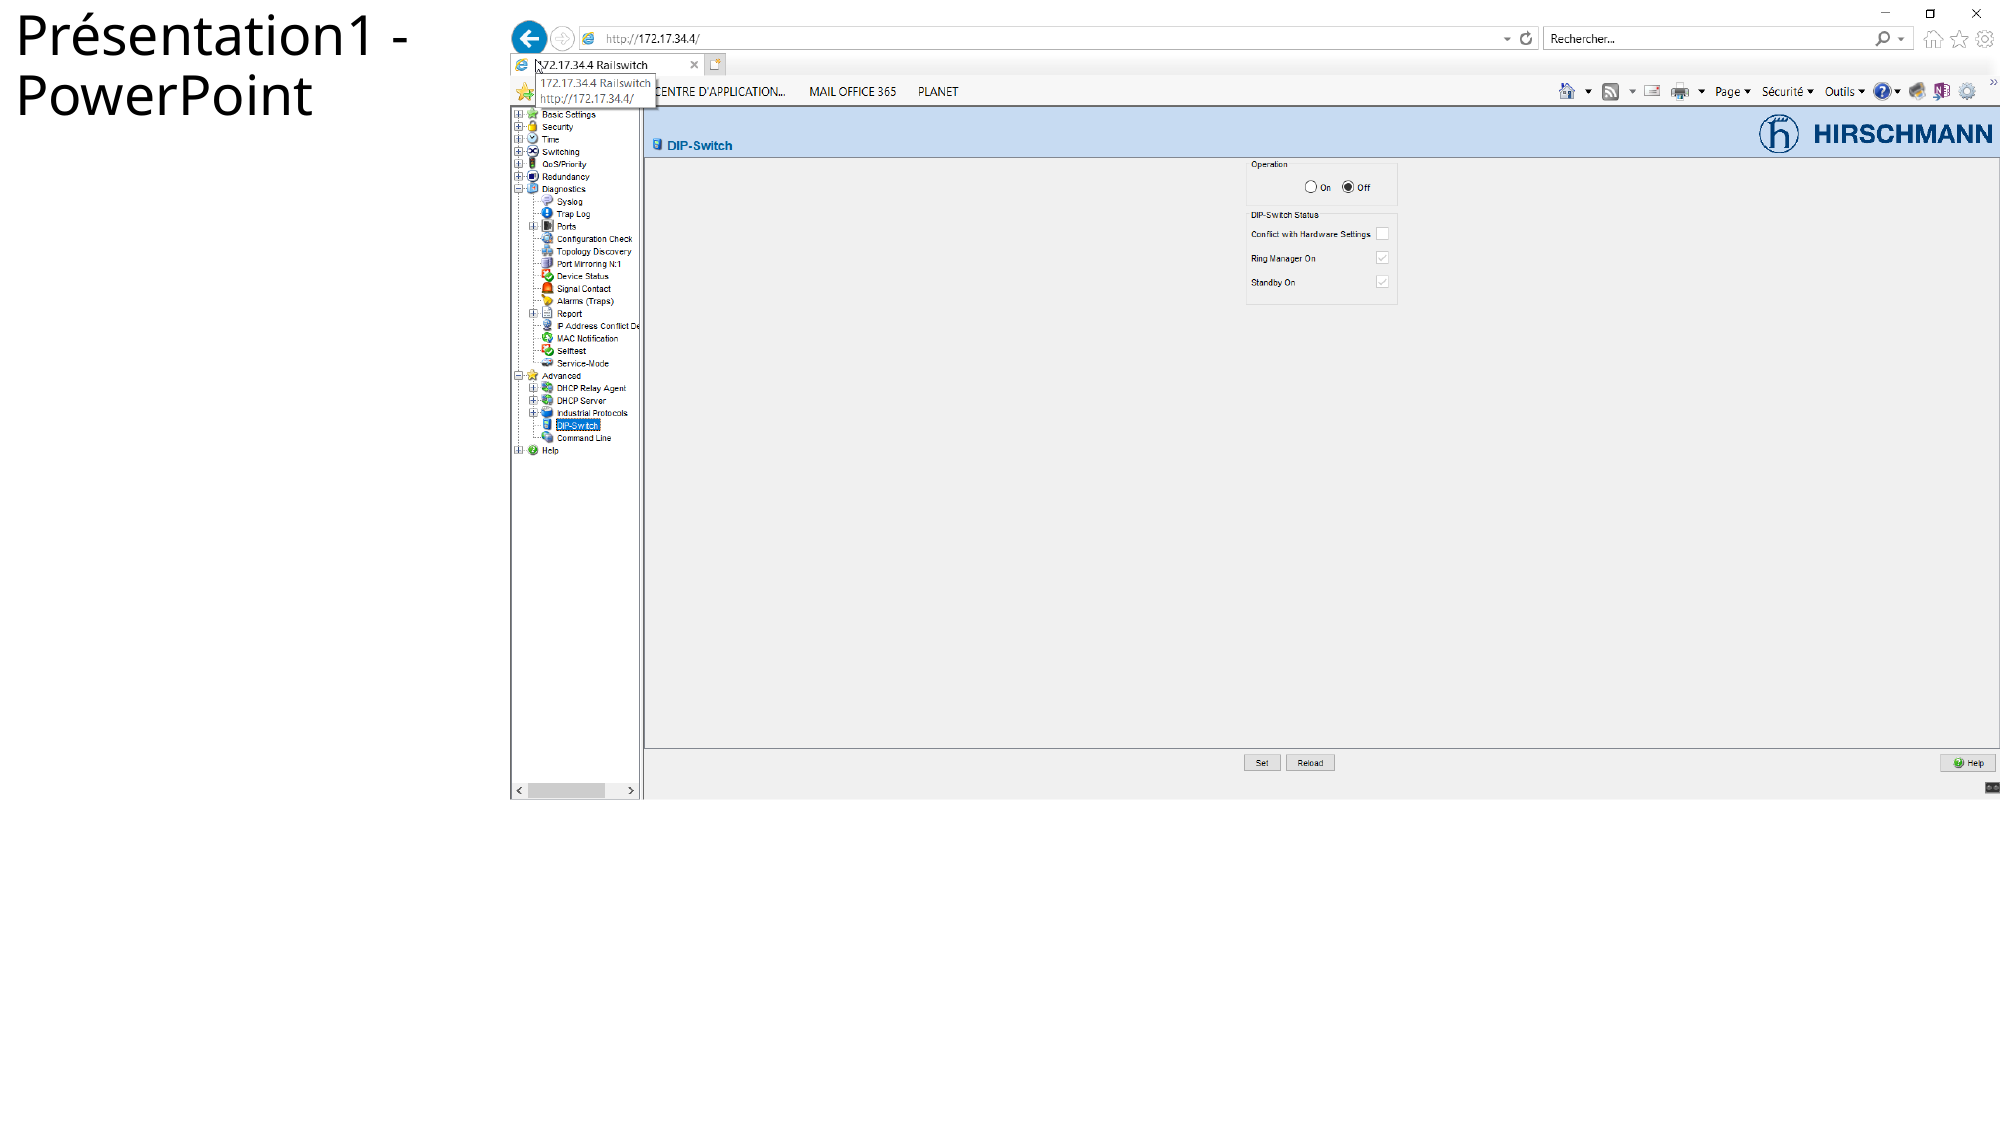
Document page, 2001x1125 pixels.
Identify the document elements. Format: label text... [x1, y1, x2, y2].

picture [510, 0, 2000, 800]
title Présentation1 - PowerPoint [0, 0, 510, 135]
